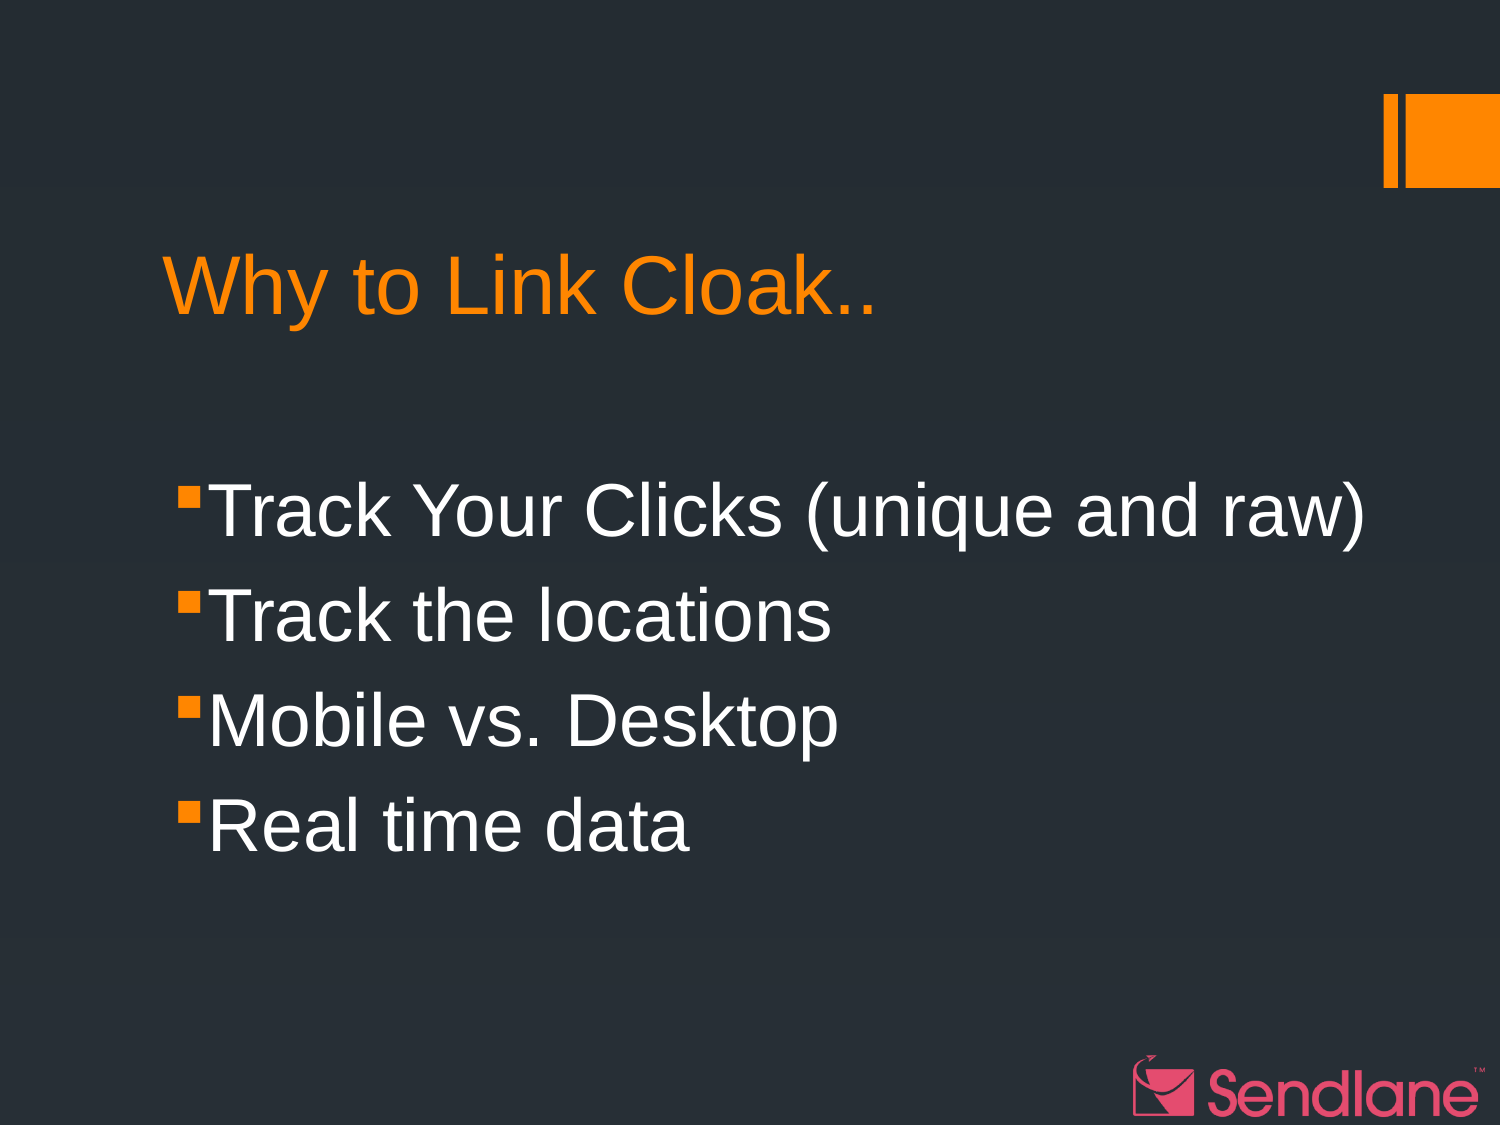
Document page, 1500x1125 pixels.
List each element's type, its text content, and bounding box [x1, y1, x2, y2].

title Why to Link Cloak.. [147, 149, 1348, 339]
list Track Your Clicks (unique and raw) Track the locations Mobile vs. Desktop Real time data [150, 454, 1388, 1035]
picture [1127, 1027, 1489, 1125]
